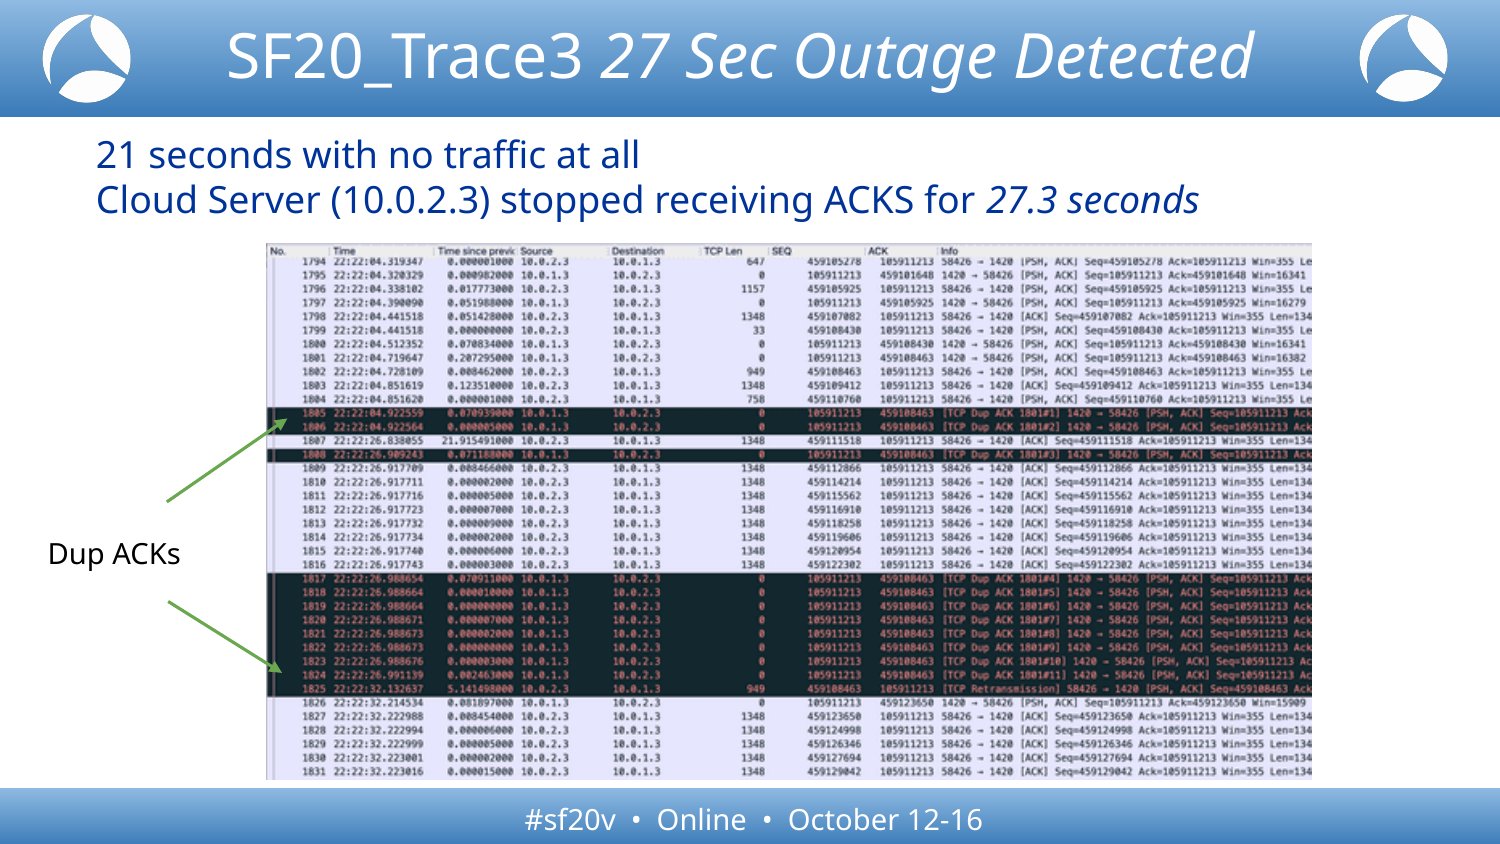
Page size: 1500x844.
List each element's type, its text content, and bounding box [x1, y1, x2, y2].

picture [42, 14, 131, 103]
text_box Dup ACKs [16, 520, 213, 593]
picture [1359, 14, 1448, 102]
list 21 seconds with no traffic at all Cloud Server (10.0.2.3) stopped receiving ACKS for 27.3 seconds [80, 116, 1428, 739]
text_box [166, 418, 288, 503]
picture [266, 243, 1312, 780]
title SF20_Trace3 27 Sec Outage Detected [168, 0, 1334, 116]
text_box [167, 601, 283, 674]
